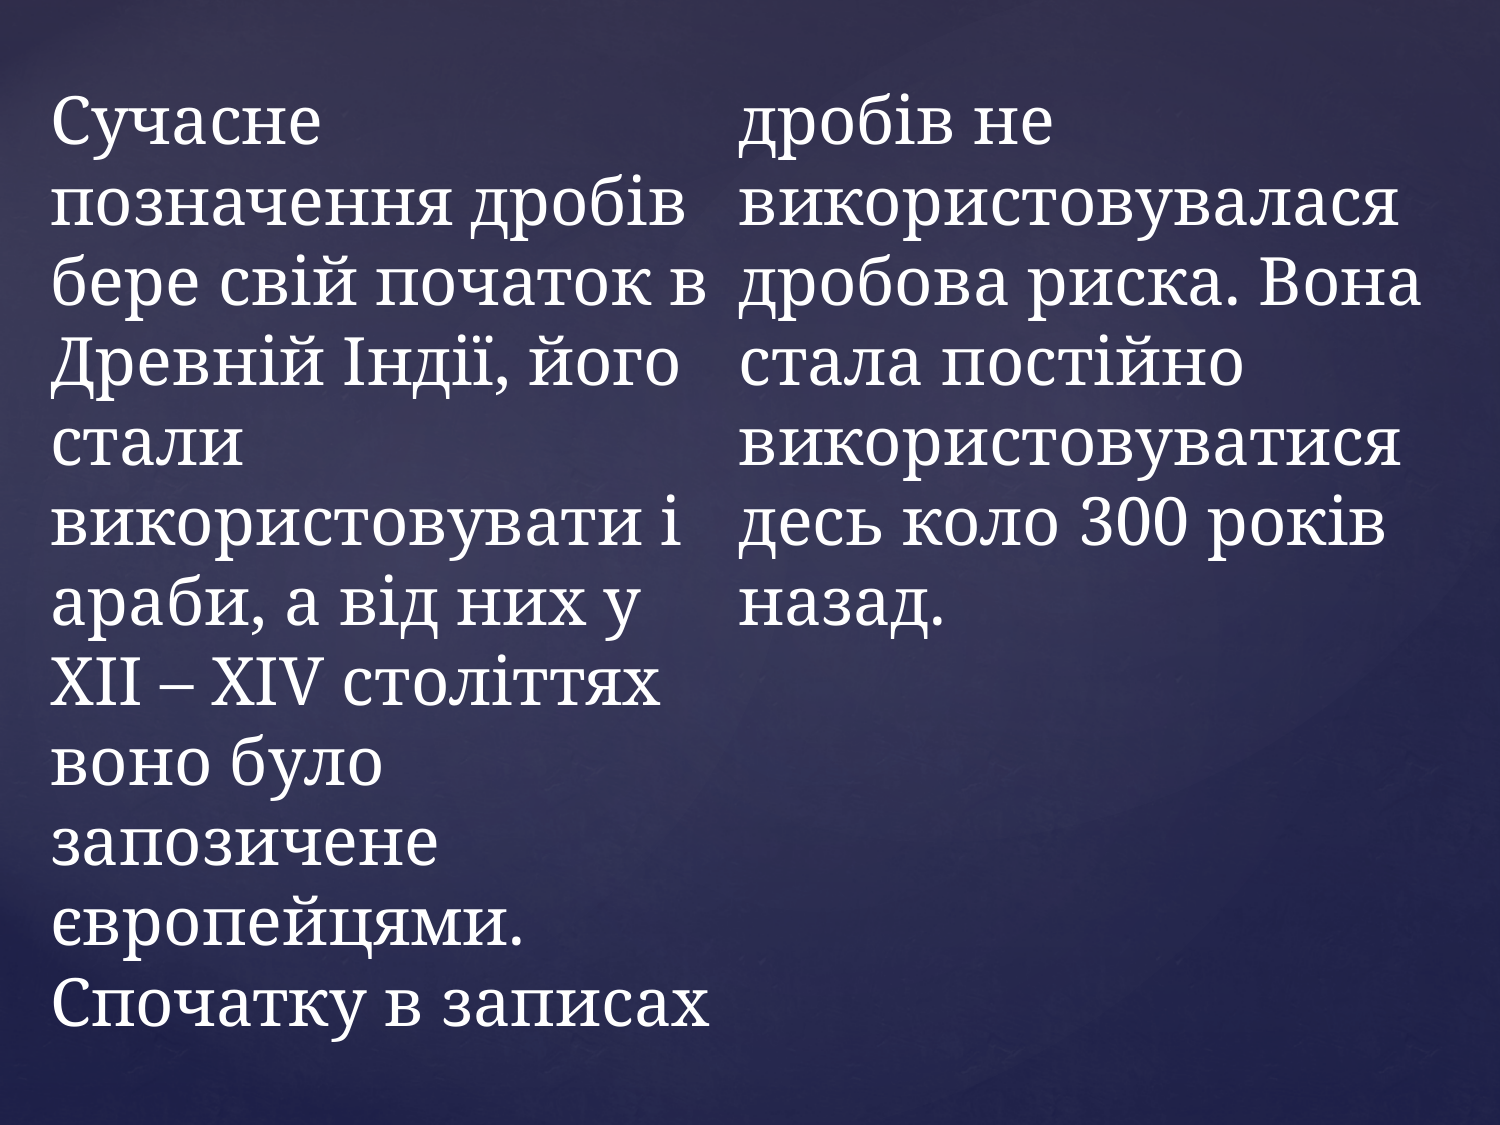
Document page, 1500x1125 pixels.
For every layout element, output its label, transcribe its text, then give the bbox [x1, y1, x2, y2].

title Сучасне позначення дробів бере свій початок в Древній Індії, його стали використовувати і араби, а від них у XII – XIV століттях воно було запозичене європейцями. Спочатку в записах дробів не використовувалася дробова риска. Вона стала постійно використовуватися десь коло 300 років назад. [35, 45, 1442, 1047]
